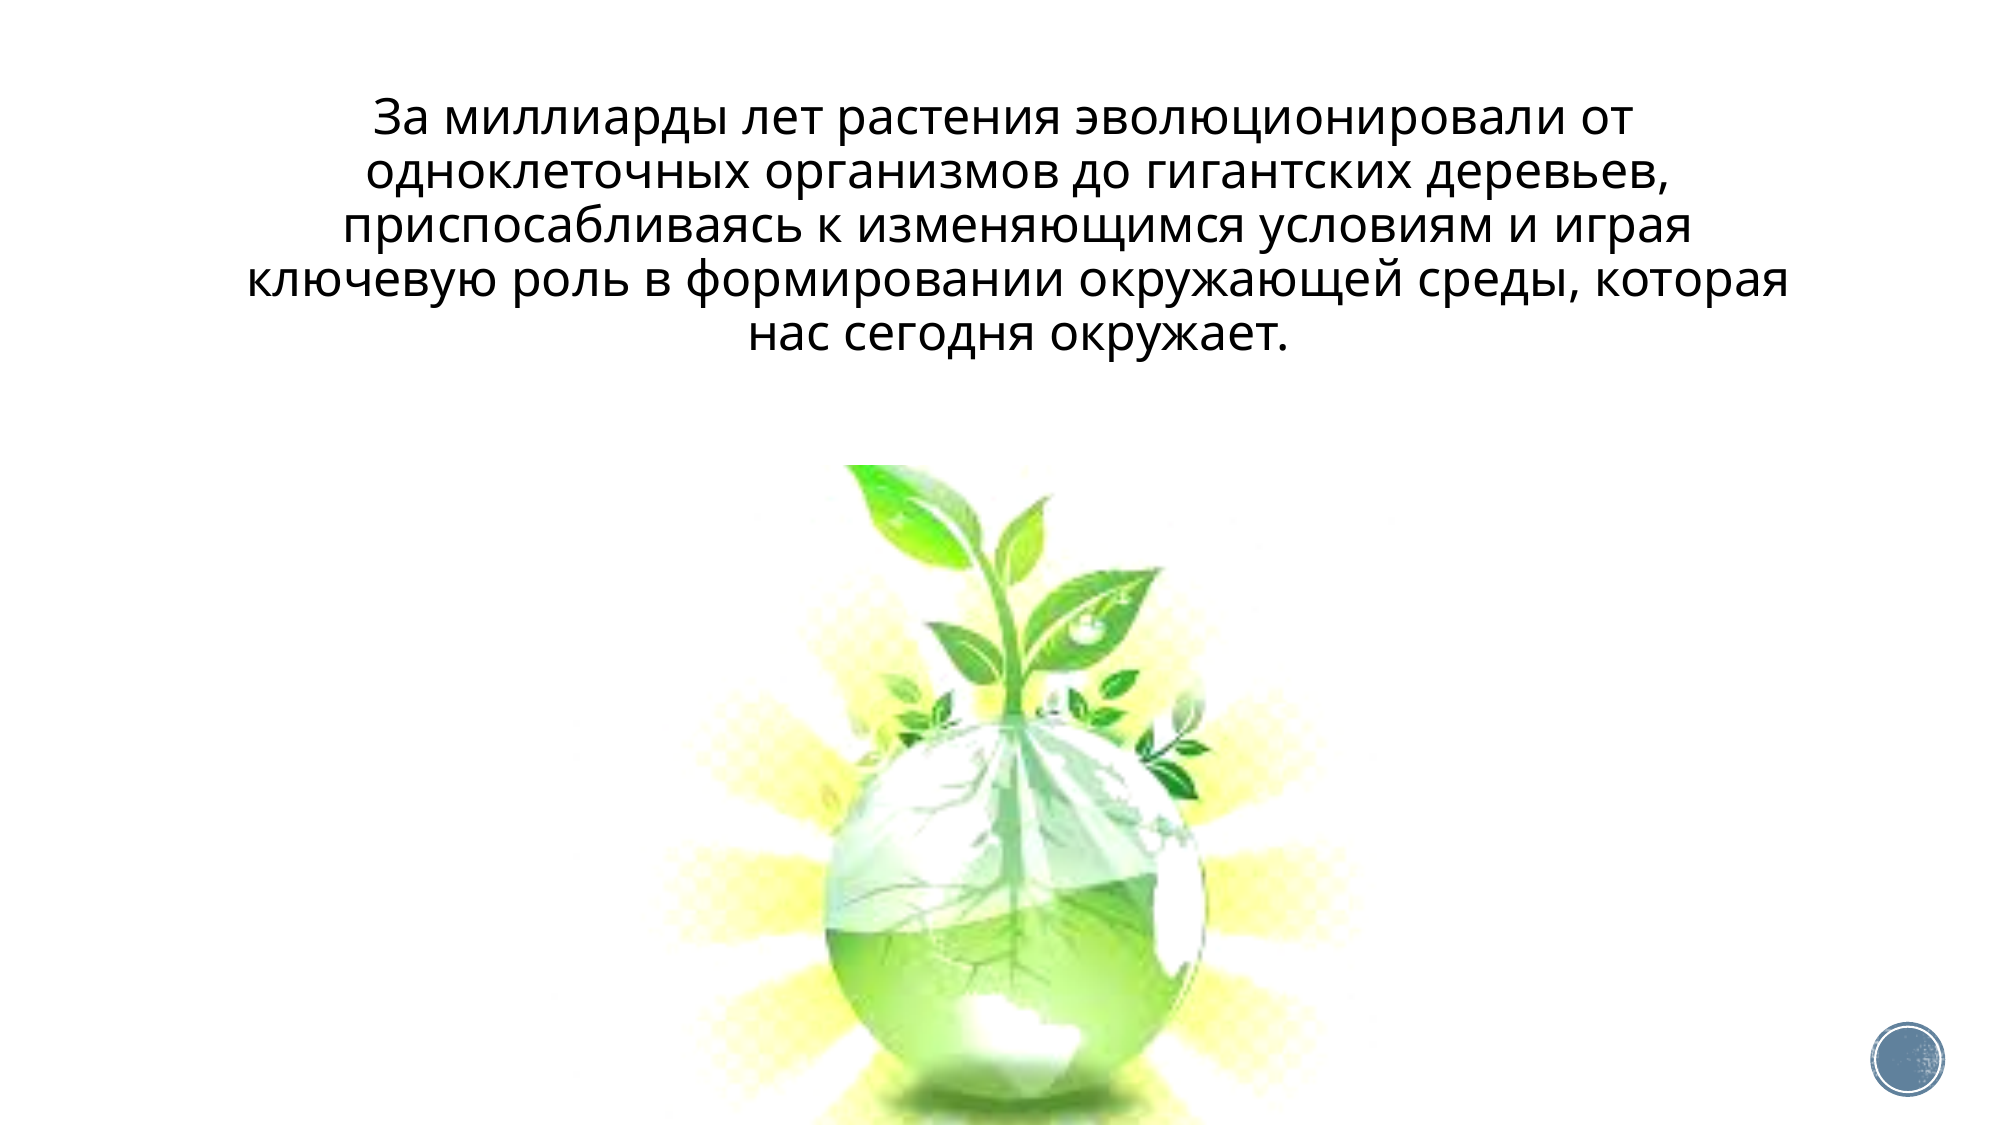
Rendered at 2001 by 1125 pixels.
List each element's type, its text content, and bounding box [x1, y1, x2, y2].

list За миллиарды лет растения эволюционировали от одноклеточных организмов до гигантских деревьев, приспосабливаясь к изменяющимся условиям и играя ключевую роль в формировании окружающей среды, которая нас сегодня окружает. [178, 84, 1829, 749]
picture [522, 465, 1498, 1125]
